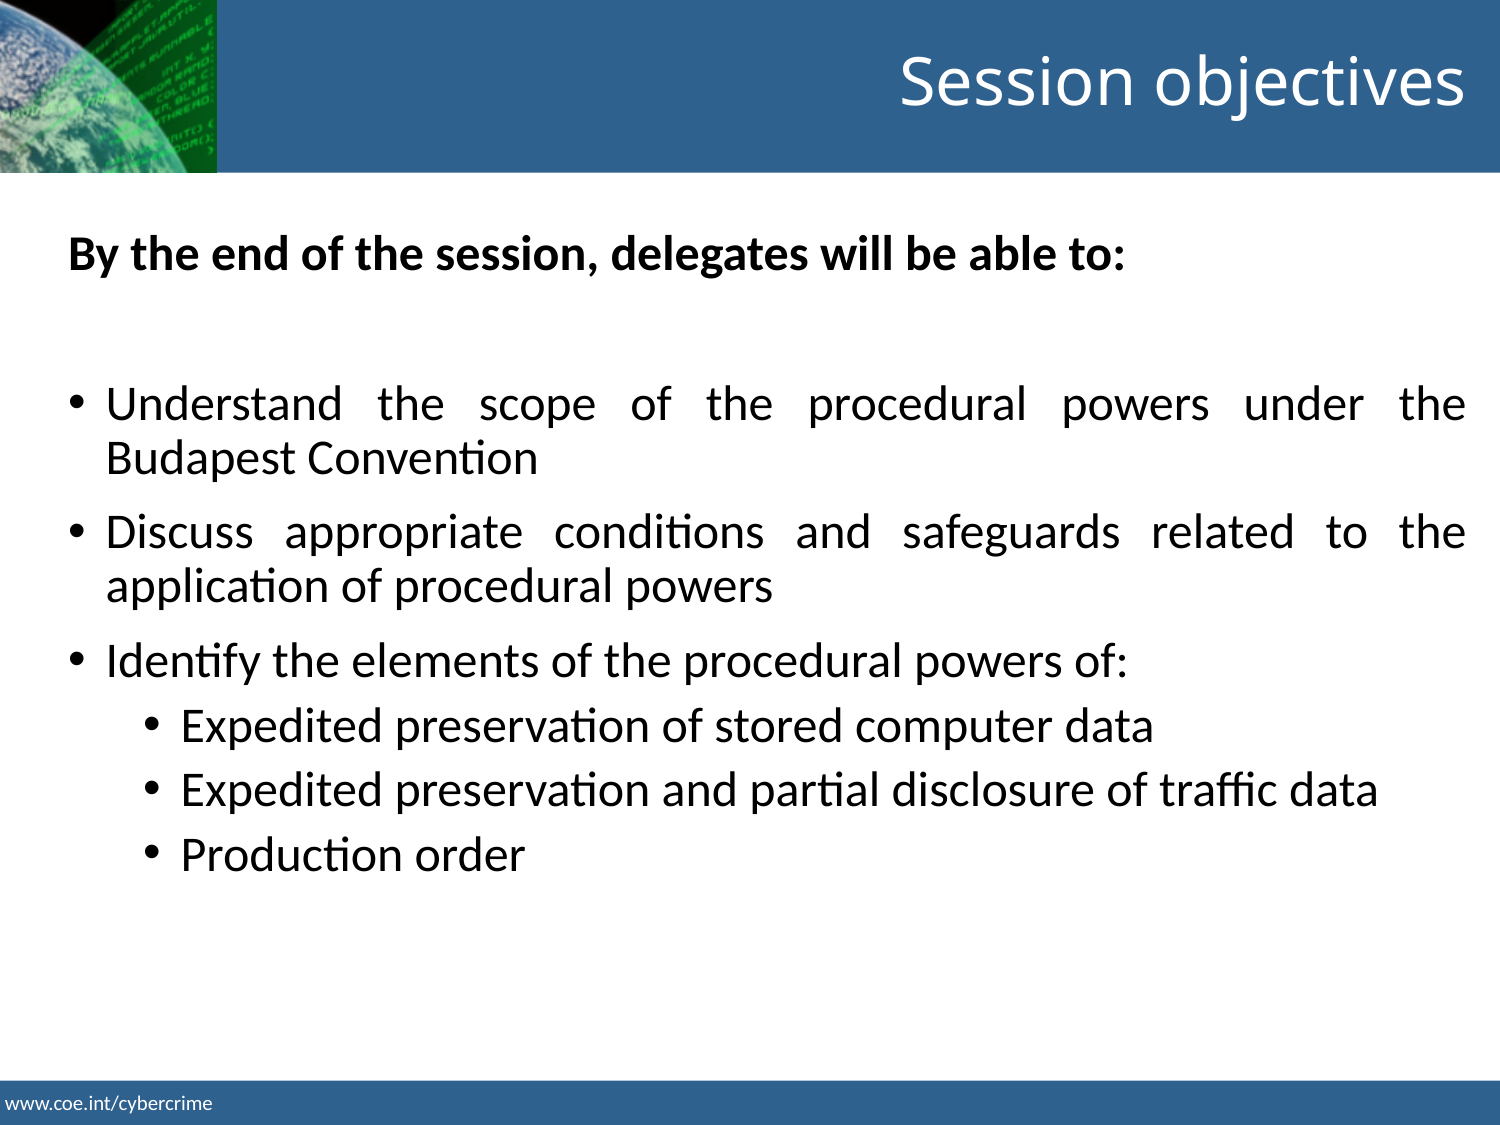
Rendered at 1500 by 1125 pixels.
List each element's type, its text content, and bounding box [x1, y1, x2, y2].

text_box Session objectives [230, 31, 1483, 126]
picture [0, 1, 217, 173]
list By the end of the session, delegates will be able to: Understand the scope of the procedural powers under the Budapest Convention Discuss appropriate conditions and safeguards related to the application of procedural powers Identify the elements of the procedural powers of: Expedited preservation of stored computer data Expedited preservation and partial disclosure of traffic data Production order [53, 219, 1483, 1080]
